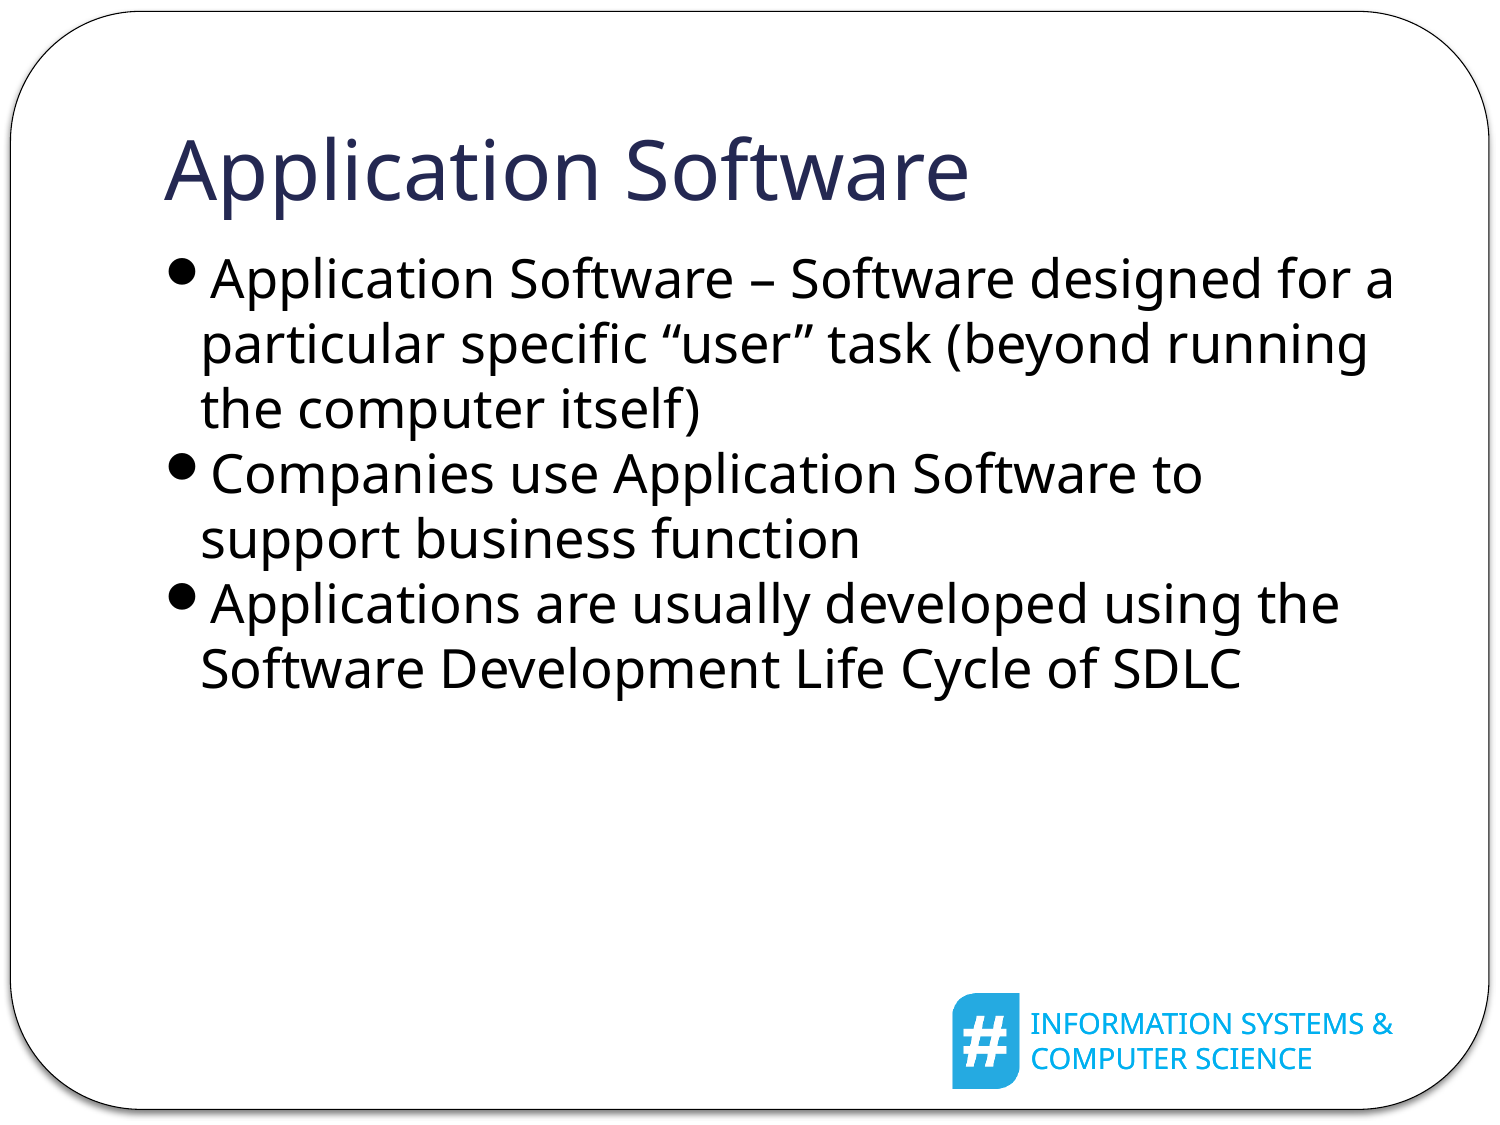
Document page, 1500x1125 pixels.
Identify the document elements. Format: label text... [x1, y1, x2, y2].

text_box Application Software – Software designed for a particular specific “user” task (beyond running the computer itself) Companies use Application Software to support business function Applications are usually developed using the Software Development Life Cycle of SDLC [150, 237, 1425, 988]
text_box Application Software [150, 45, 1425, 233]
picture [950, 990, 1022, 1090]
